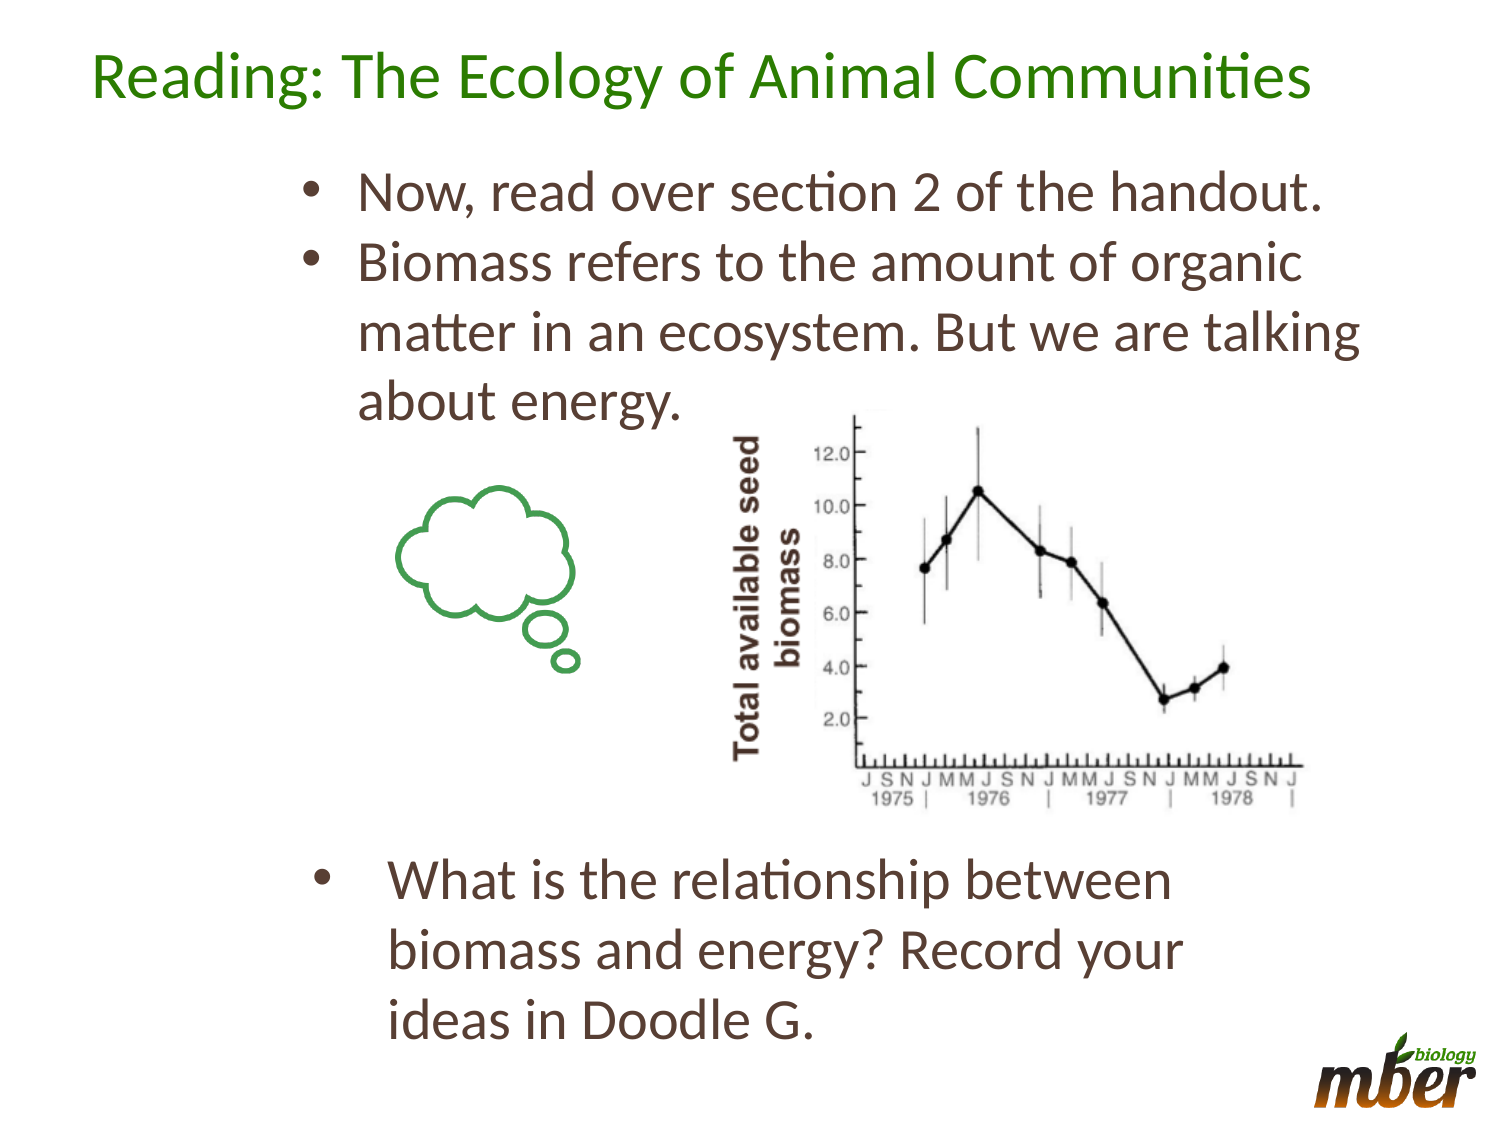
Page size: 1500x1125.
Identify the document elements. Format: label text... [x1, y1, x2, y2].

list Now, read over section 2 of the handout. Biomass refers to the amount of organic matter in an ecosystem. But we are talking about energy. [286, 145, 1425, 888]
text_box What is the relationship between biomass and energy? Record your ideas in Doodle G. [298, 834, 1321, 1059]
picture [1314, 1032, 1476, 1109]
picture [395, 485, 581, 674]
picture [717, 408, 1337, 823]
text_box Reading: The Ecology of Animal Communities [76, 18, 1427, 126]
